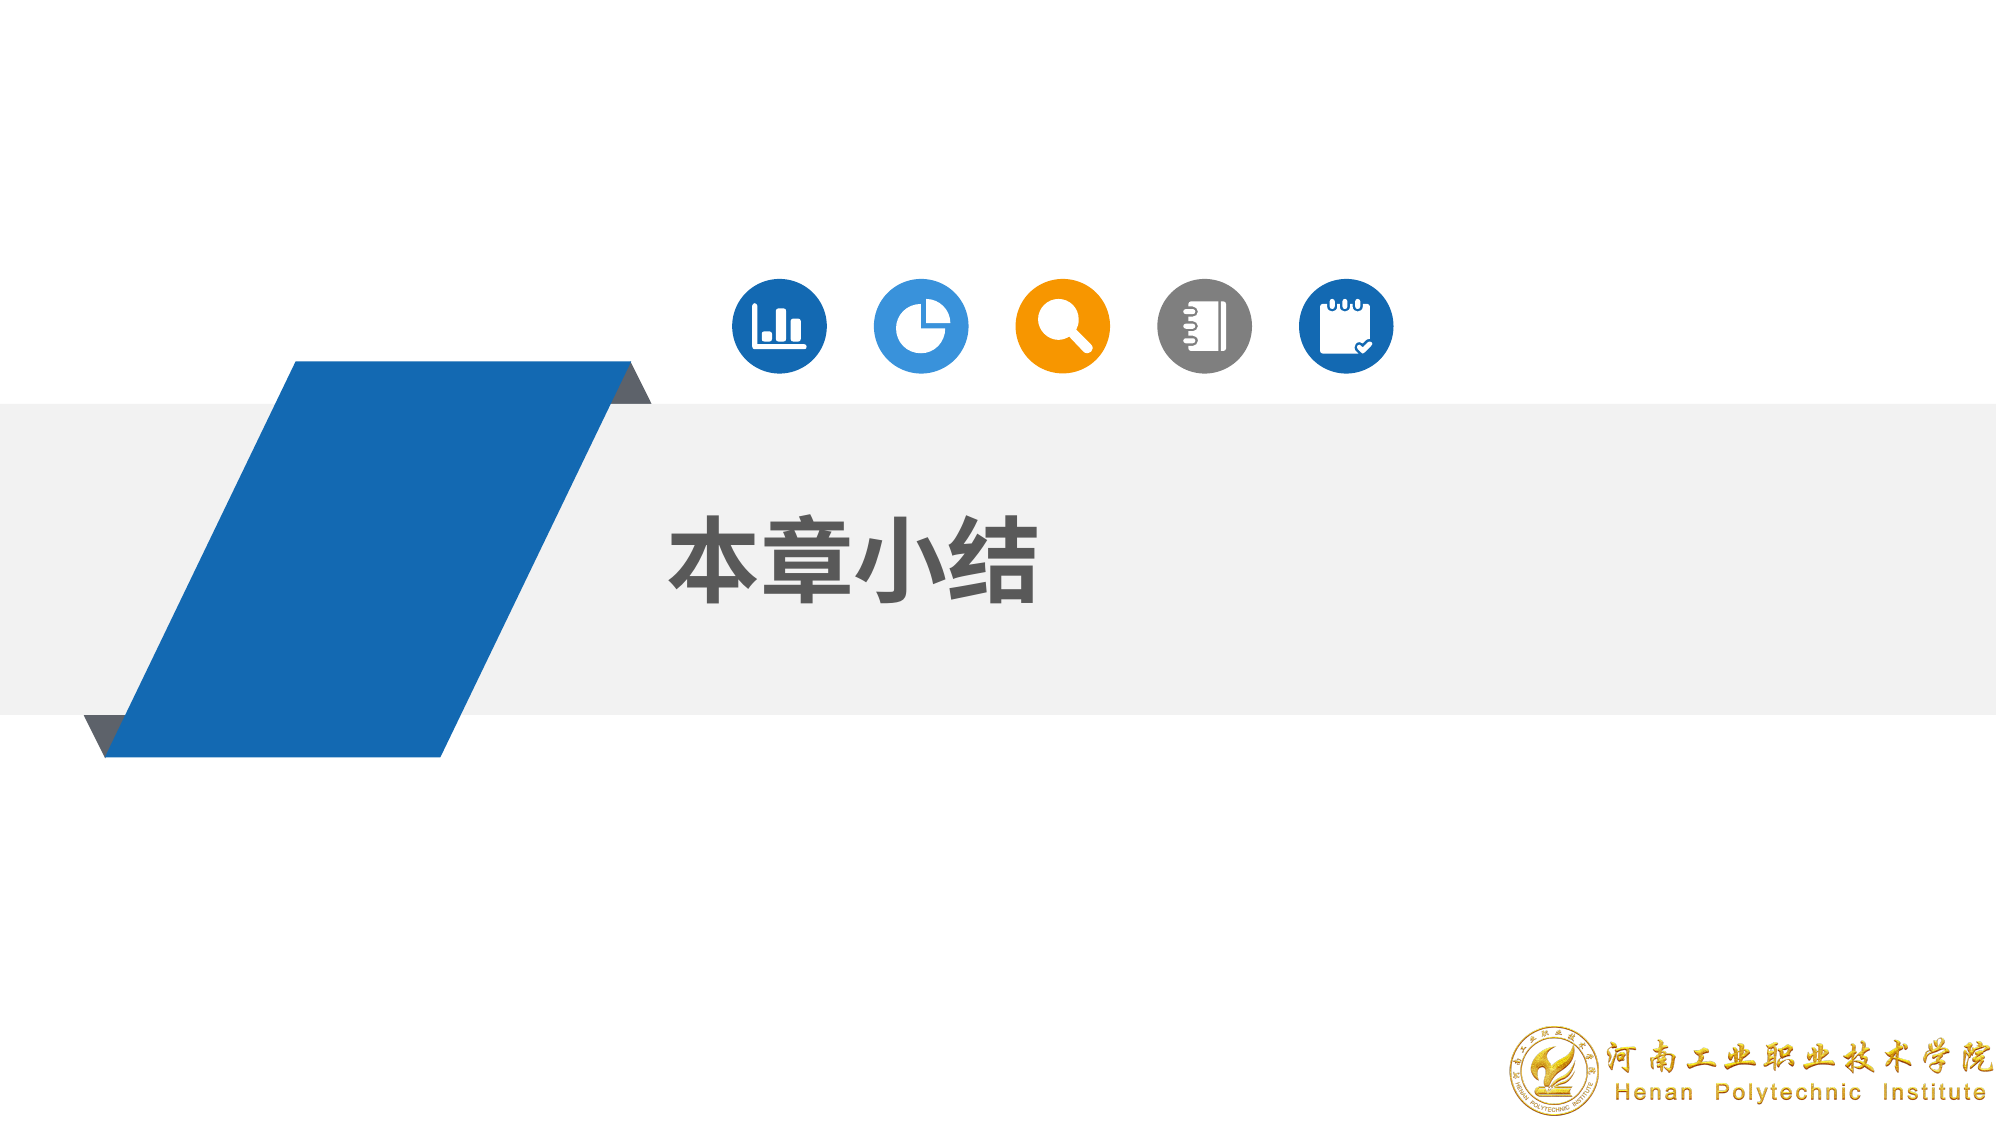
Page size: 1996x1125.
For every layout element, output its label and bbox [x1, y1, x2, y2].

text_box [731, 278, 828, 374]
text_box [1015, 278, 1111, 374]
text_box [873, 278, 969, 374]
text_box [0, 361, 1996, 759]
text_box [1298, 278, 1394, 374]
text_box [1157, 278, 1253, 374]
picture [1503, 1016, 1996, 1125]
